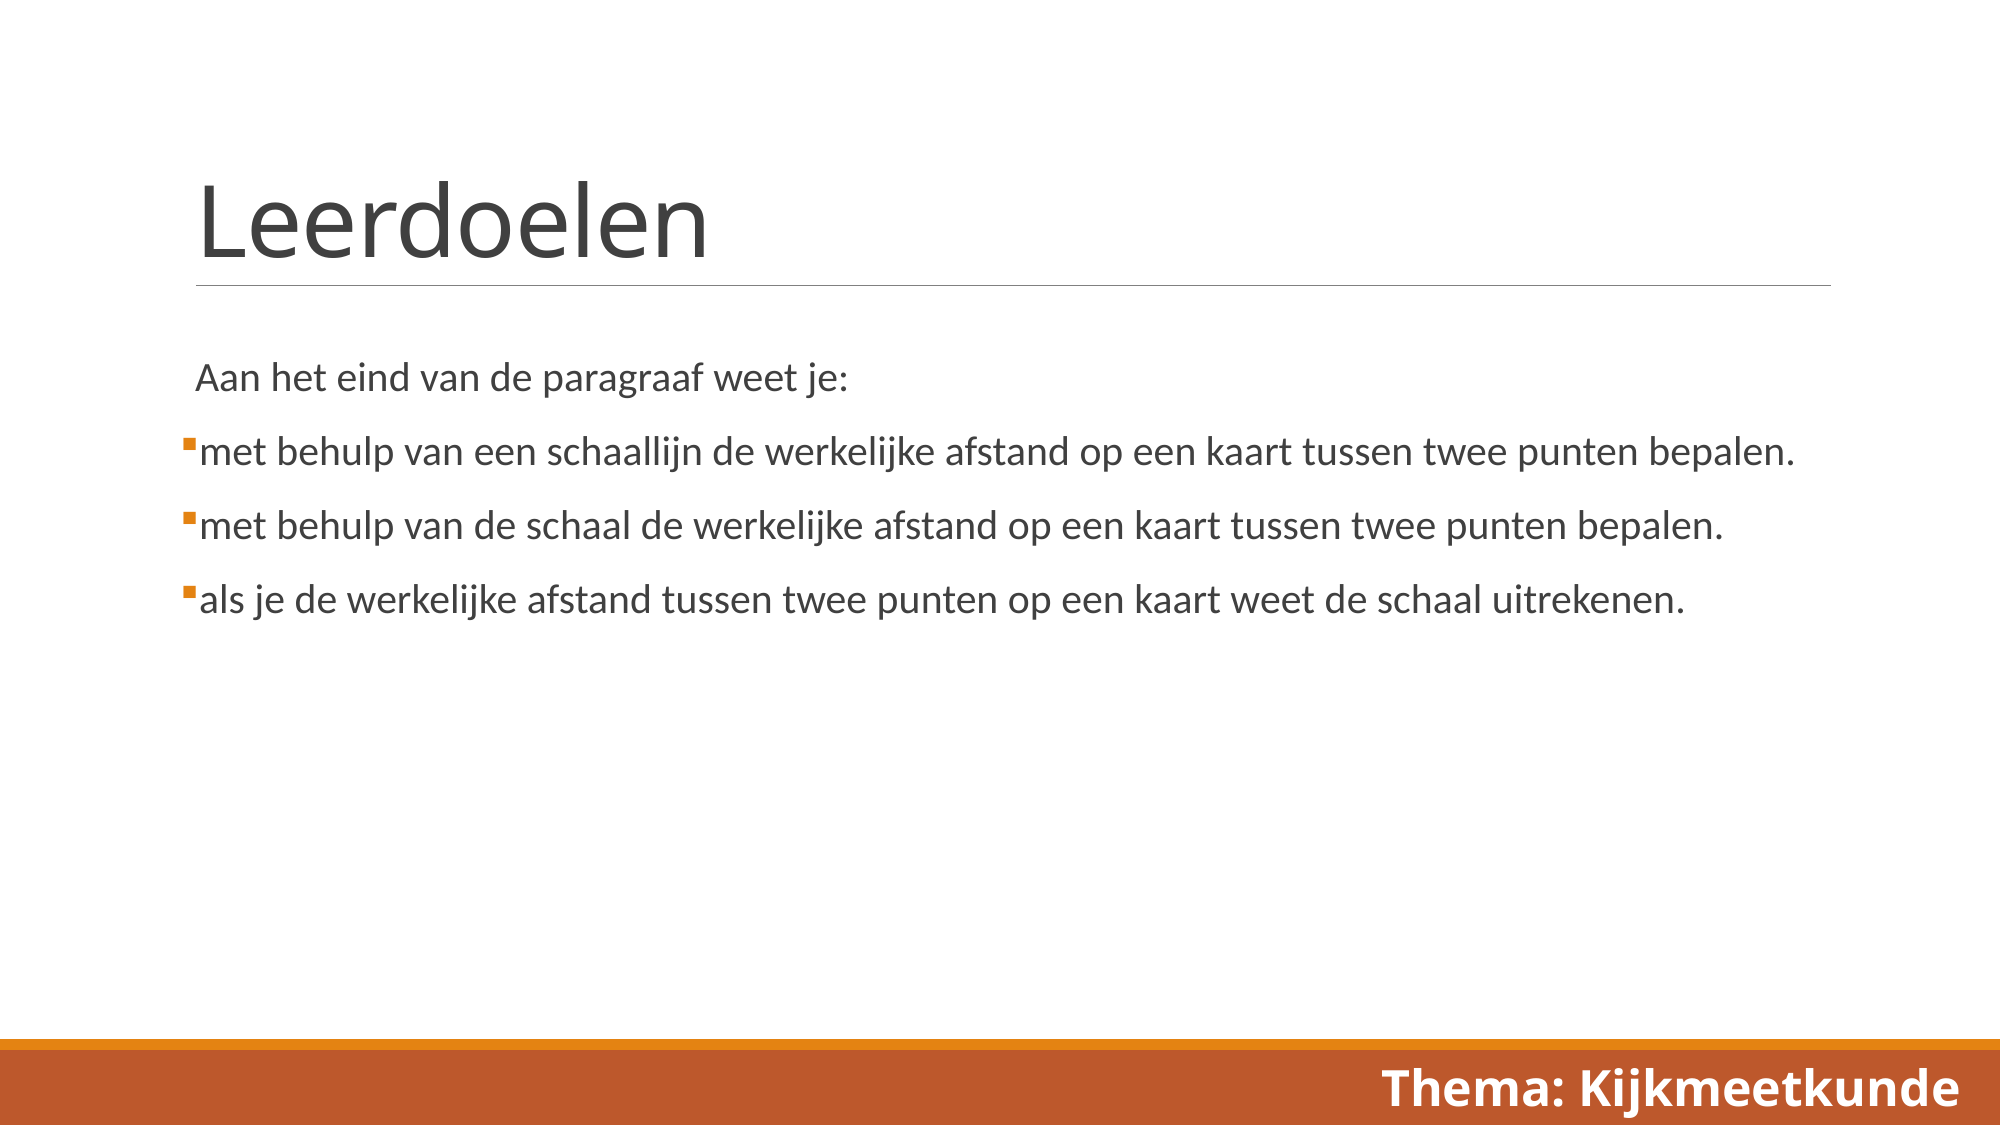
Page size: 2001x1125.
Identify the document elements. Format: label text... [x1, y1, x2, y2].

list Aan het eind van de paragraaf weet je: met behulp van een schaallijn de werkelijke afstand op een kaart tussen twee punten bepalen. met behulp van de schaal de werkelijke afstand op een kaart tussen twee punten bepalen. als je de werkelijke afstand tussen twee punten op een kaart weet de schaal uitrekenen. [180, 302, 1830, 963]
text_box Thema: Kijkmeetkunde [1356, 1049, 1986, 1124]
title Leerdoelen [180, 47, 1830, 285]
